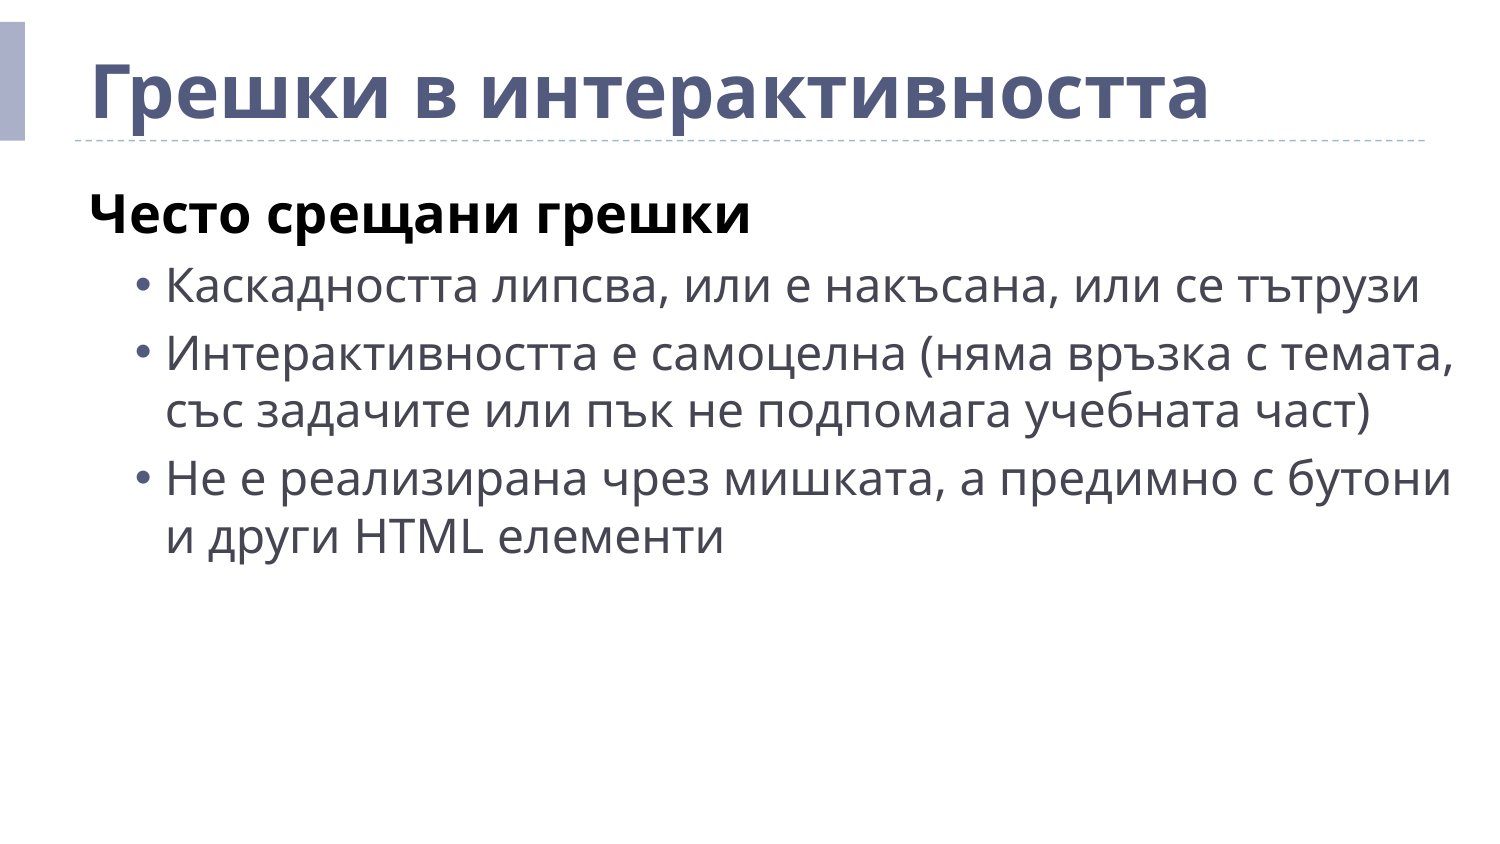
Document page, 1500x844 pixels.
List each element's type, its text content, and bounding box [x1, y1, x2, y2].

list Често срещани грешки Каскадността липсва, или е накъсана, или се тътрузи Интерактивността е самоцелна (няма връзка с темата, със задачите или пък не подпомага учебната част) Не е реализирана чрез мишката, а предимно с бутони и други HTML елементи [75, 171, 1475, 835]
title Грешки в интерактивността [75, 18, 1475, 141]
